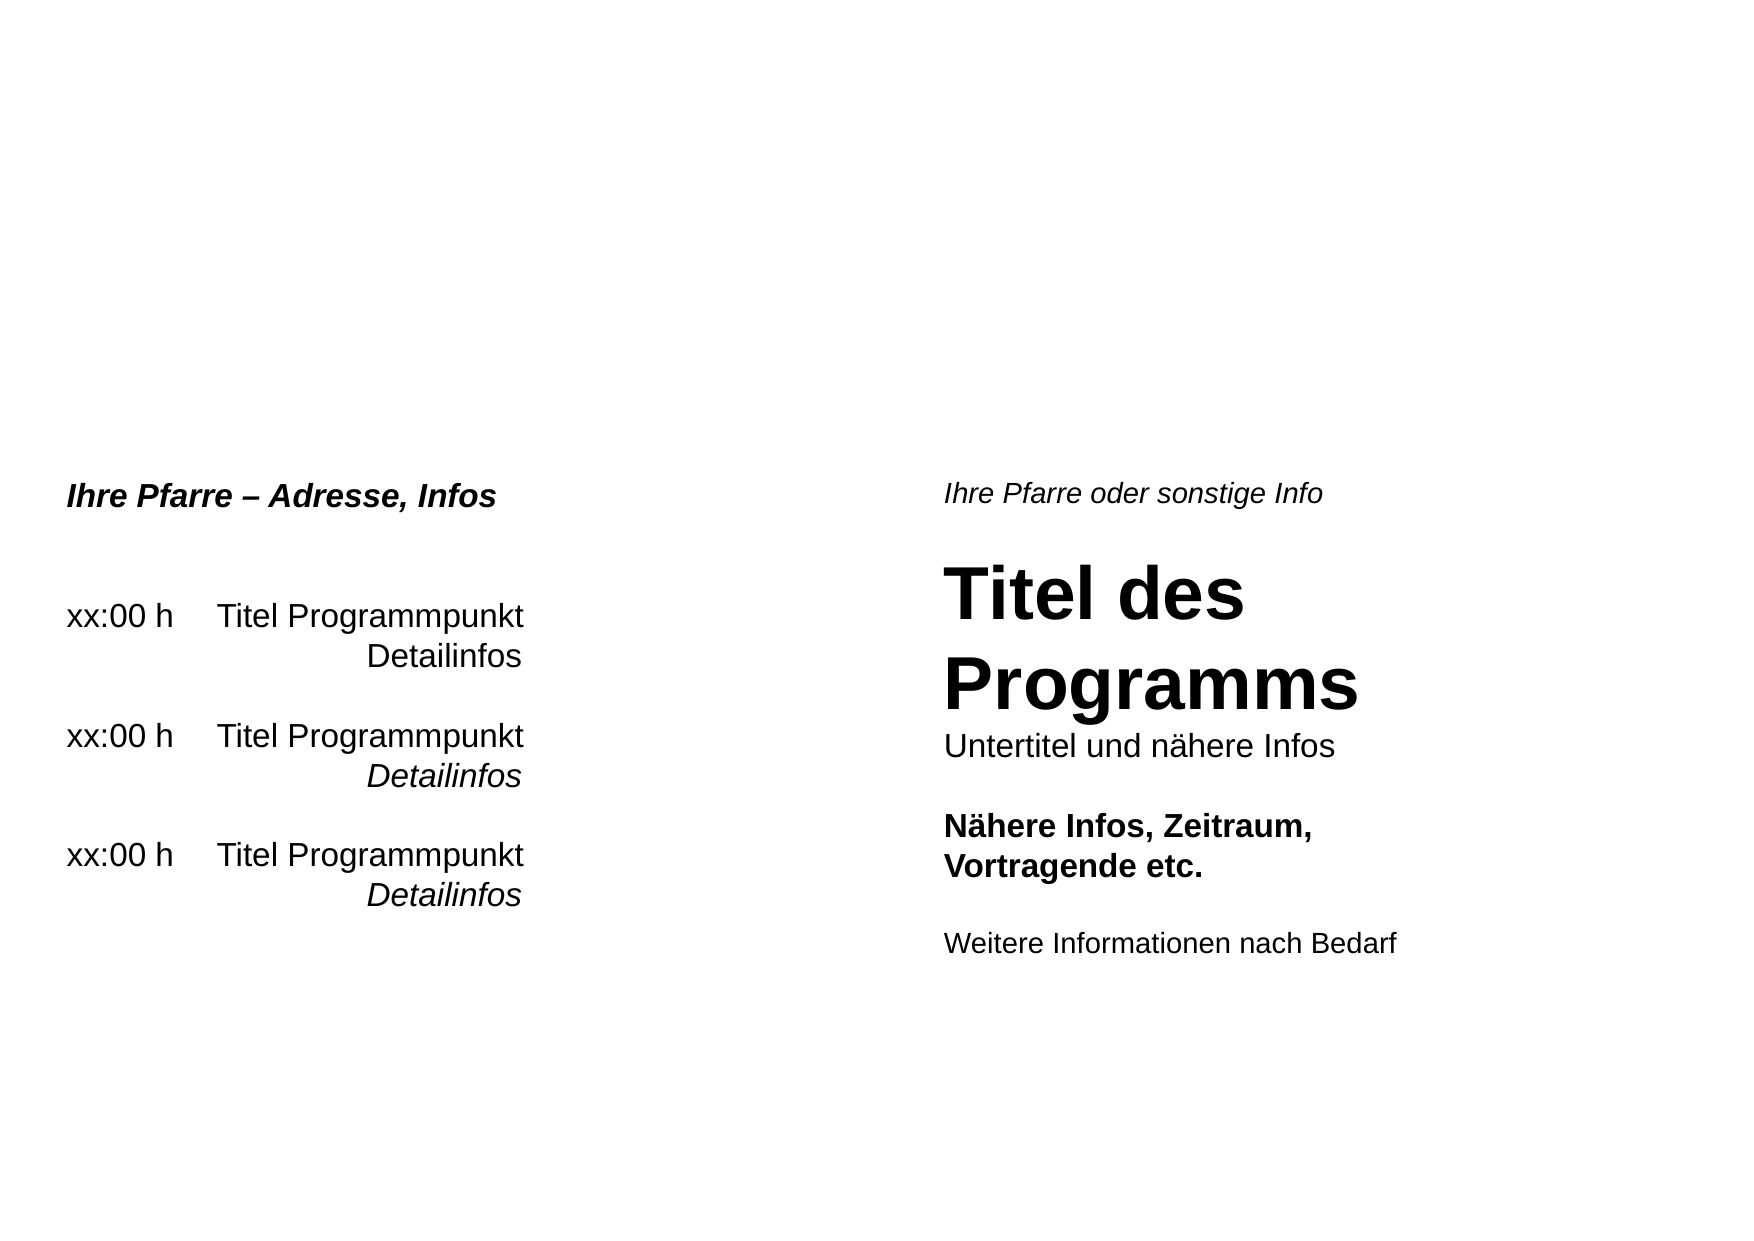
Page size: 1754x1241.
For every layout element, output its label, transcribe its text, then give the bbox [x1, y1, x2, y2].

subtitle Ihre Pfarre – Adresse, Infos xx:00 h Titel Programmpunkt Detailinfos xx:00 h Titel Programmpunkt Detailinfos xx:00 h Titel Programmpunkt Detailinfos [66, 474, 600, 934]
text_box Ihre Pfarre oder sonstige Info Titel des Programms Untertitel und nähere Infos Nähere Infos, Zeitraum, Vortragende etc. Weitere Informationen nach Bedarf [943, 474, 1477, 934]
